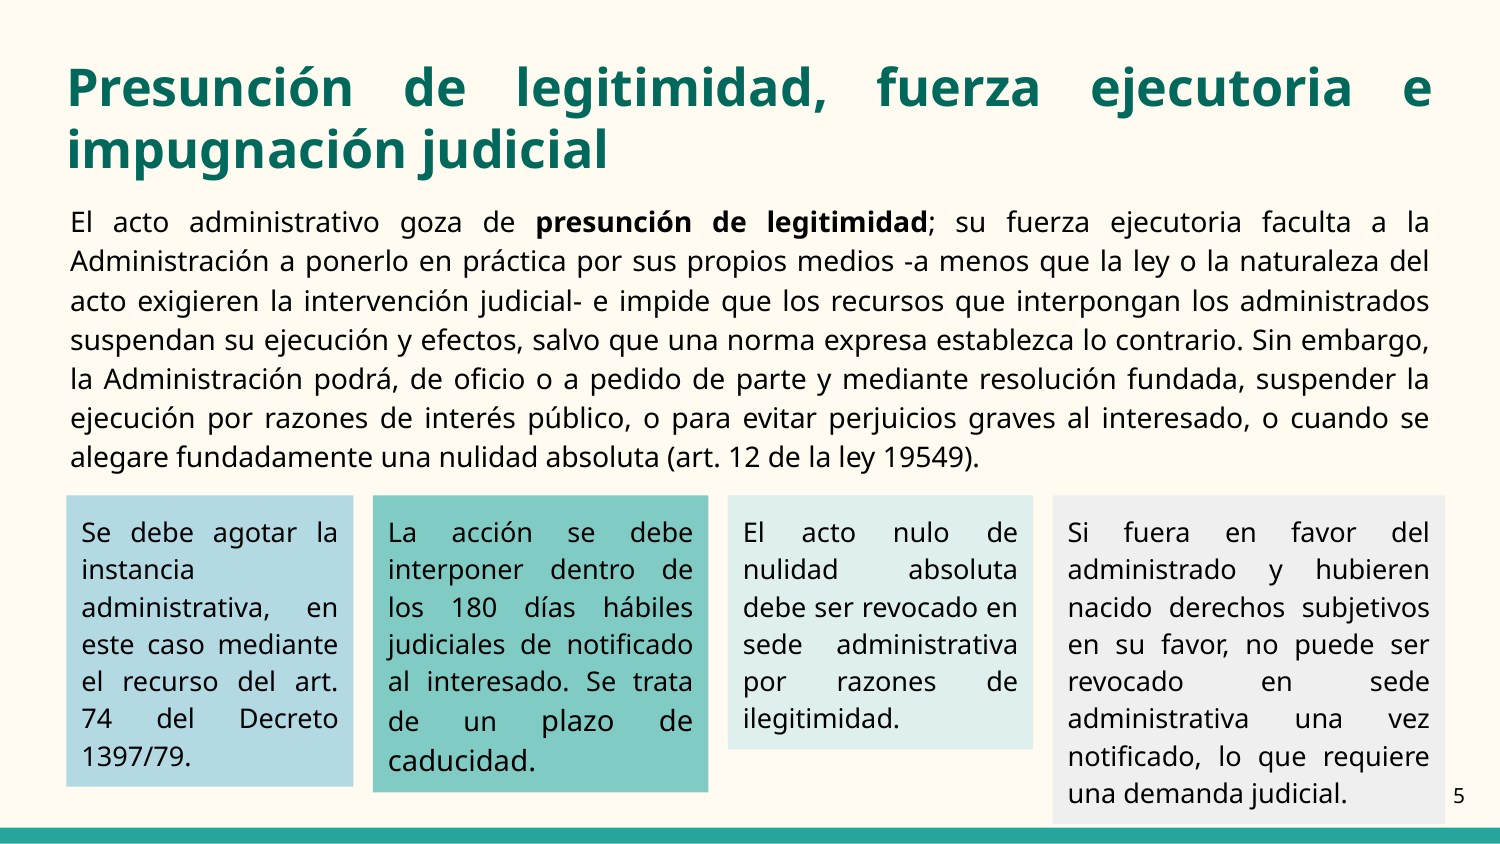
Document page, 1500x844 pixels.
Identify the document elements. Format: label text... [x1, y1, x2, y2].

text_box La acción se debe interponer dentro de los 180 días hábiles judiciales de notificado al interesado. Se trata de un plazo de caducidad. [372, 495, 709, 793]
list El acto administrativo goza de presunción de legitimidad; su fuerza ejecutoria faculta a la Administración a ponerlo en práctica por sus propios medios -a menos que la ley o la naturaleza del acto exigieren la intervención judicial- e impide que los recursos que interpongan los administrados suspendan su ejecución y efectos, salvo que una norma expresa establezca lo contrario. Sin embargo, la Administración podrá, de oficio o a pedido de parte y mediante resolución fundada, suspender la ejecución por razones de interés público, o para evitar perjuicios graves al interesado, o cuando se alegare fundadamente una nulidad absoluta (art. 12 de la ley 19549). [55, 184, 1445, 492]
text_box Si fuera en favor del administrado y hubieren nacido derechos subjetivos en su favor, no puede ser revocado en sede administrativa una vez notificado, lo que requiere una demanda judicial. [1052, 495, 1445, 824]
text_box Se debe agotar la instancia administrativa, en este caso mediante el recurso del art. 74 del Decreto 1397/79. [66, 495, 354, 787]
text_box El acto nulo de nulidad absoluta debe ser revocado en sede administrativa por razones de ilegitimidad. [727, 495, 1034, 750]
title Presunción de legitimidad, fuerza ejecutoria e impugnación judicial [51, 39, 1449, 196]
slide_number ‹#› [1389, 764, 1480, 830]
